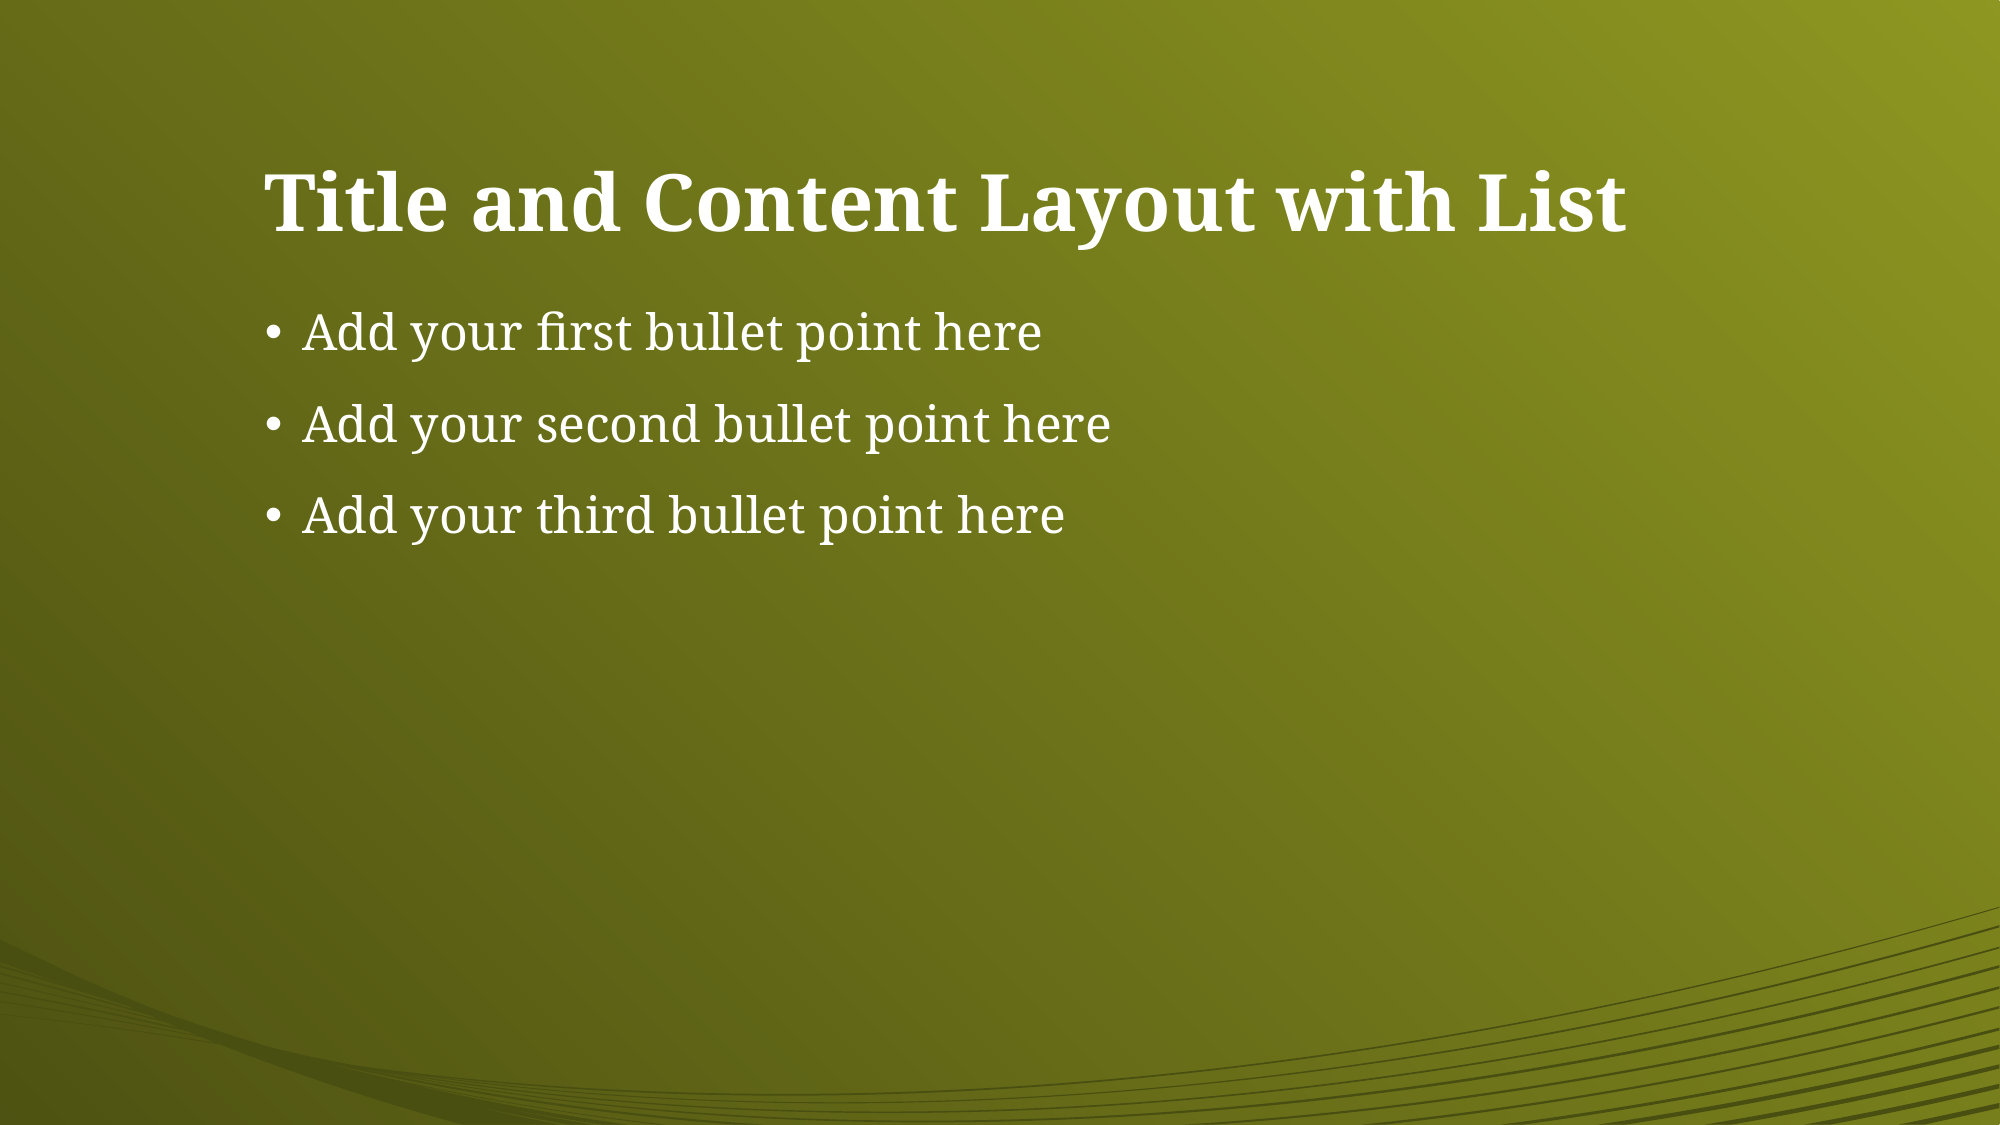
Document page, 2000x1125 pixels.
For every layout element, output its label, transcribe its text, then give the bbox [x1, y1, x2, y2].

title Title and Content Layout with List [249, 65, 1750, 257]
list Add your first bullet point here Add your second bullet point here Add your third bullet point here [249, 299, 1750, 988]
